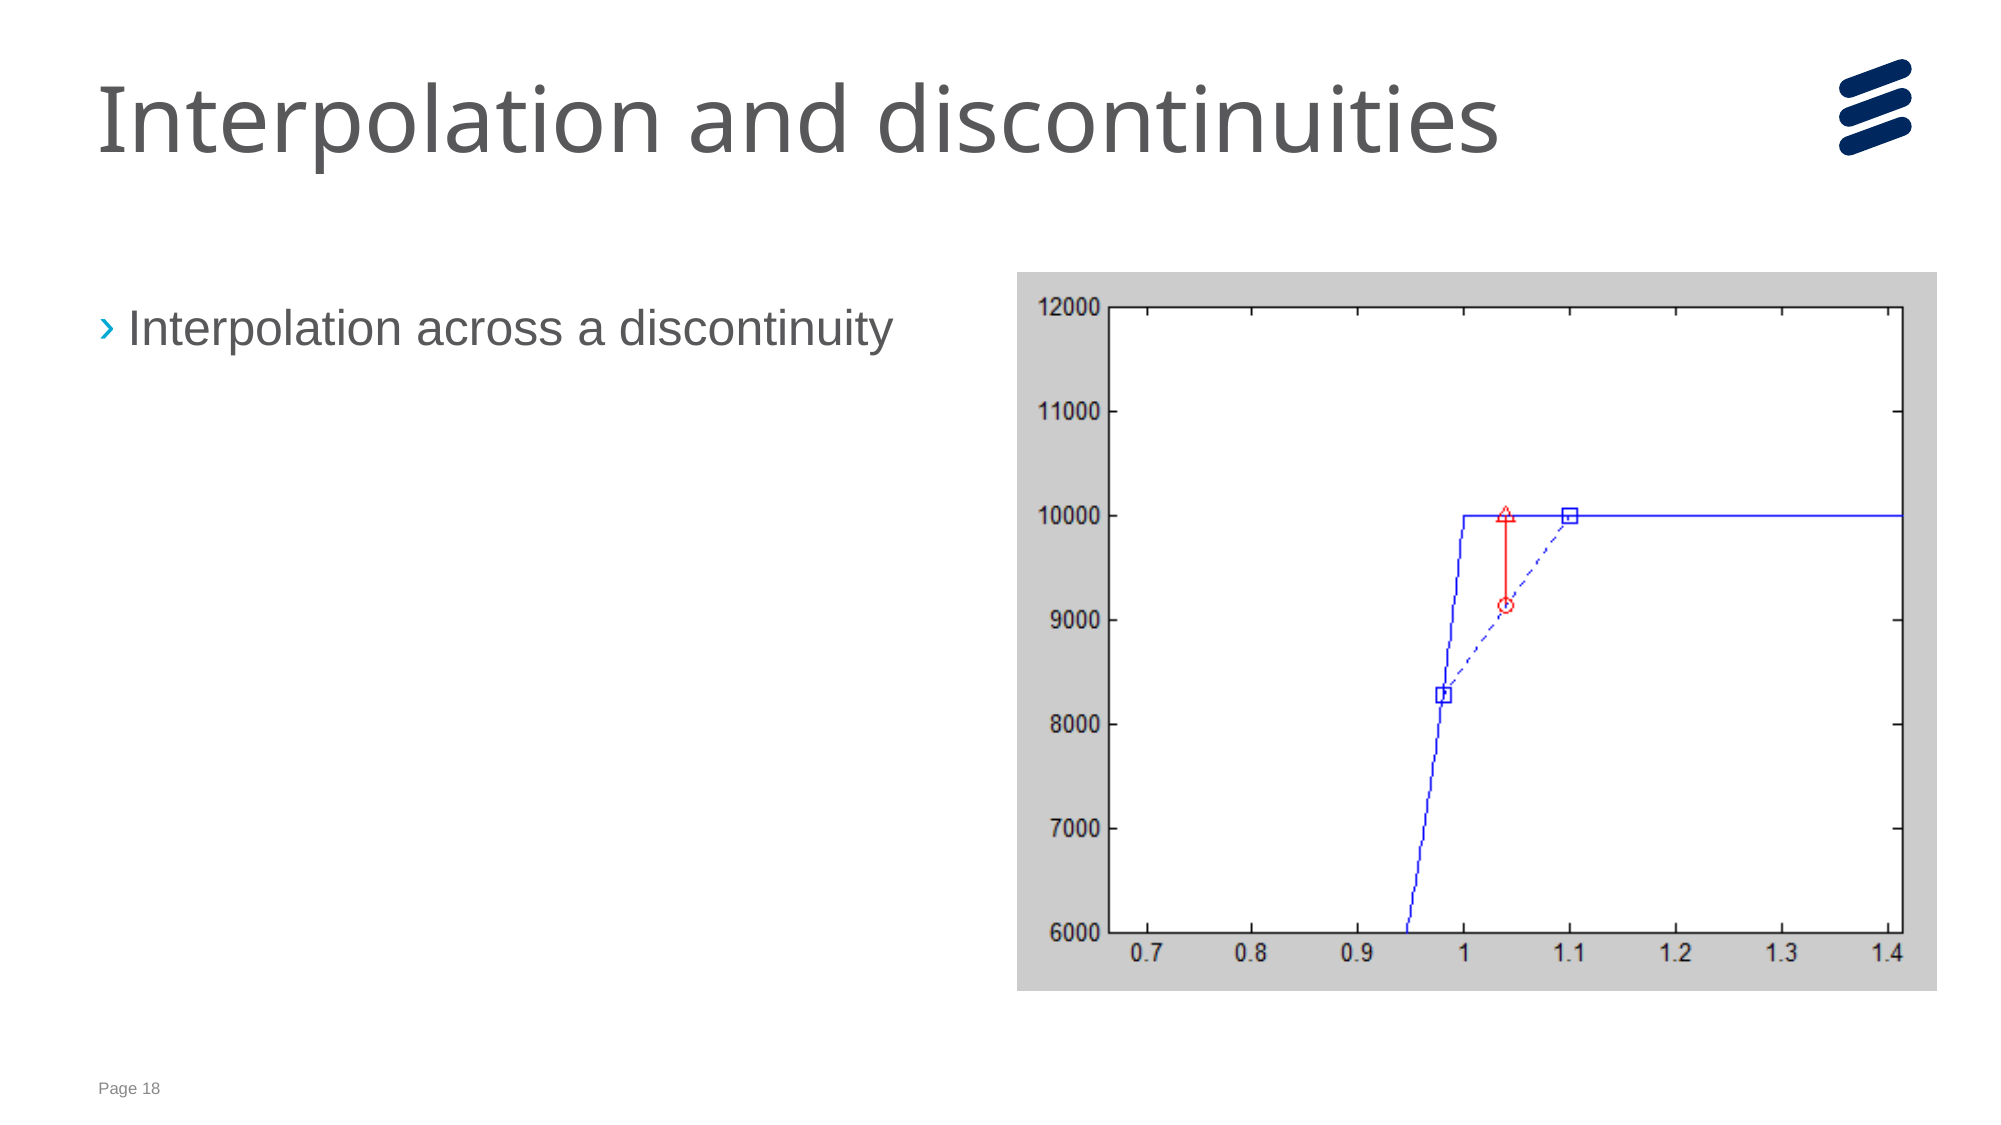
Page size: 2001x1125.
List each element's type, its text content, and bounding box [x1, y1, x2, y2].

list Interpolation across a discontinuity [86, 295, 955, 928]
title Interpolation and discontinuities [86, 39, 1726, 218]
picture [1017, 272, 1937, 991]
